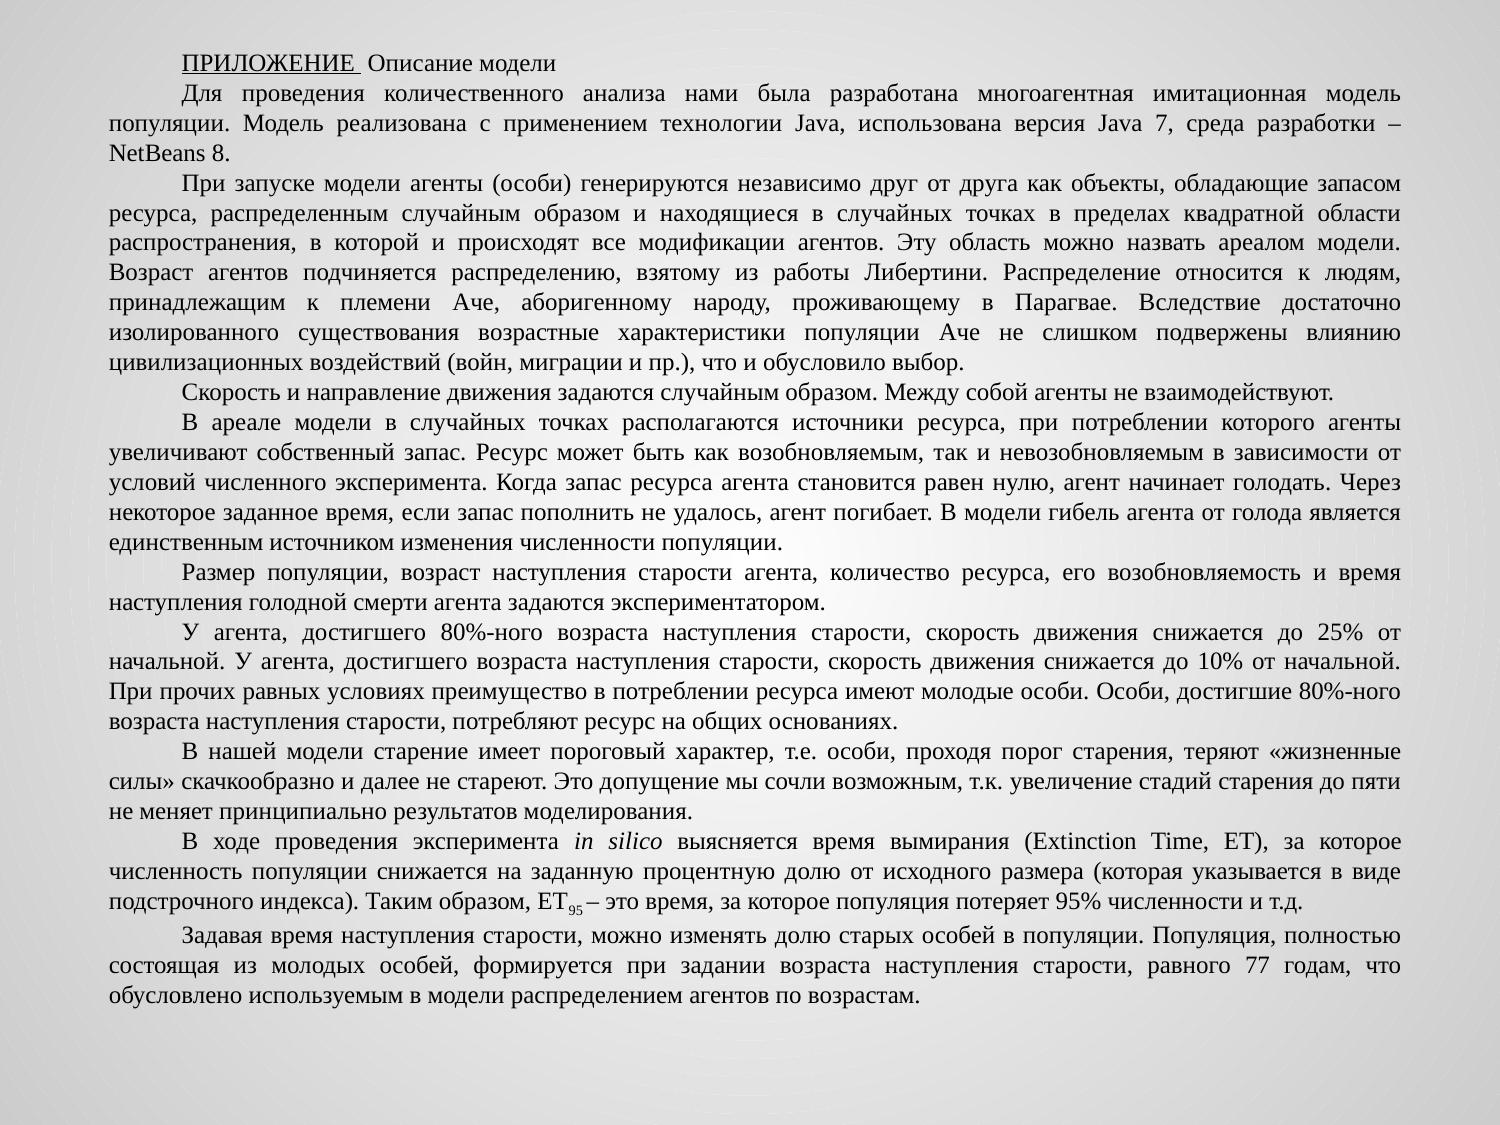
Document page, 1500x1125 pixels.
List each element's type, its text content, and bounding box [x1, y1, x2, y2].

text_box ПРИЛОЖЕНИЕ Описание модели Для проведения количественного анализа нами была разработана многоагентная имитационная модель популяции. Модель реализована с применением технологии Java, использована версия Java 7, среда разработки – NetBeans 8. При запуске модели агенты (особи) генерируются независимо друг от друга как объекты, обладающие запасом ресурса, распределенным случайным образом и находящиеся в случайных точках в пределах квадратной области распространения, в которой и происходят все модификации агентов. Эту область можно назвать ареалом модели. Возраст агентов подчиняется распределению, взятому из работы Либертини. Распределение относится к людям, принадлежащим к племени Аче, аборигенному народу, проживающему в Парагвае. Вследствие достаточно изолированного существования возрастные характеристики популяции Аче не слишком подвержены влиянию цивилизационных воздействий (войн, миграции и пр.), что и обусловило выбор. Скорость и направление движения задаются случайным образом. Между собой агенты не взаимодействуют. В ареале модели в случайных точках располагаются источники ресурса, при потреблении которого агенты увеличивают собственный запас. Ресурс может быть как возобновляемым, так и невозобновляемым в зависимости от условий численного эксперимента. Когда запас ресурса агента становится равен нулю, агент начинает голодать. Через некоторое заданное время, если запас пополнить не удалось, агент погибает. В модели гибель агента от голода является единственным источником изменения численности популяции. Размер популяции, возраст наступления старости агента, количество ресурса, его возобновляемость и время наступления голодной смерти агента задаются экспериментатором. У агента, достигшего 80%-ного возраста наступления старости, скорость движения снижается до 25% от начальной. У агента, достигшего возраста наступления старости, скорость движения снижается до 10% от начальной. При прочих равных условиях преимущество в потреблении ресурса имеют молодые особи. Особи, достигшие 80%-ного возраста наступления старости, потребляют ресурс на общих основаниях. В нашей модели старение имеет пороговый характер, т.е. особи, проходя порог старения, теряют «жизненные силы» скачкообразно и далее не стареют. Это допущение мы сочли возможным, т.к. увеличение стадий старения до пяти не меняет принципиально результатов моделирования. В ходе проведения эксперимента in silico выясняется время вымирания (Extinction Time, ET), за которое численность популяции снижается на заданную процентную долю от исходного размера (которая указывается в виде подстрочного индекса). Таким образом, ET95 – это время, за которое популяция потеряет 95% численности и т.д. Задавая время наступления старости, можно изменять долю старых особей в популяции. Популяция, полностью состоящая из молодых особей, формируется при задании возраста наступления старости, равного 77 годам, что обусловлено используемым в модели распределением агентов по возрастам. [93, 35, 1418, 1020]
